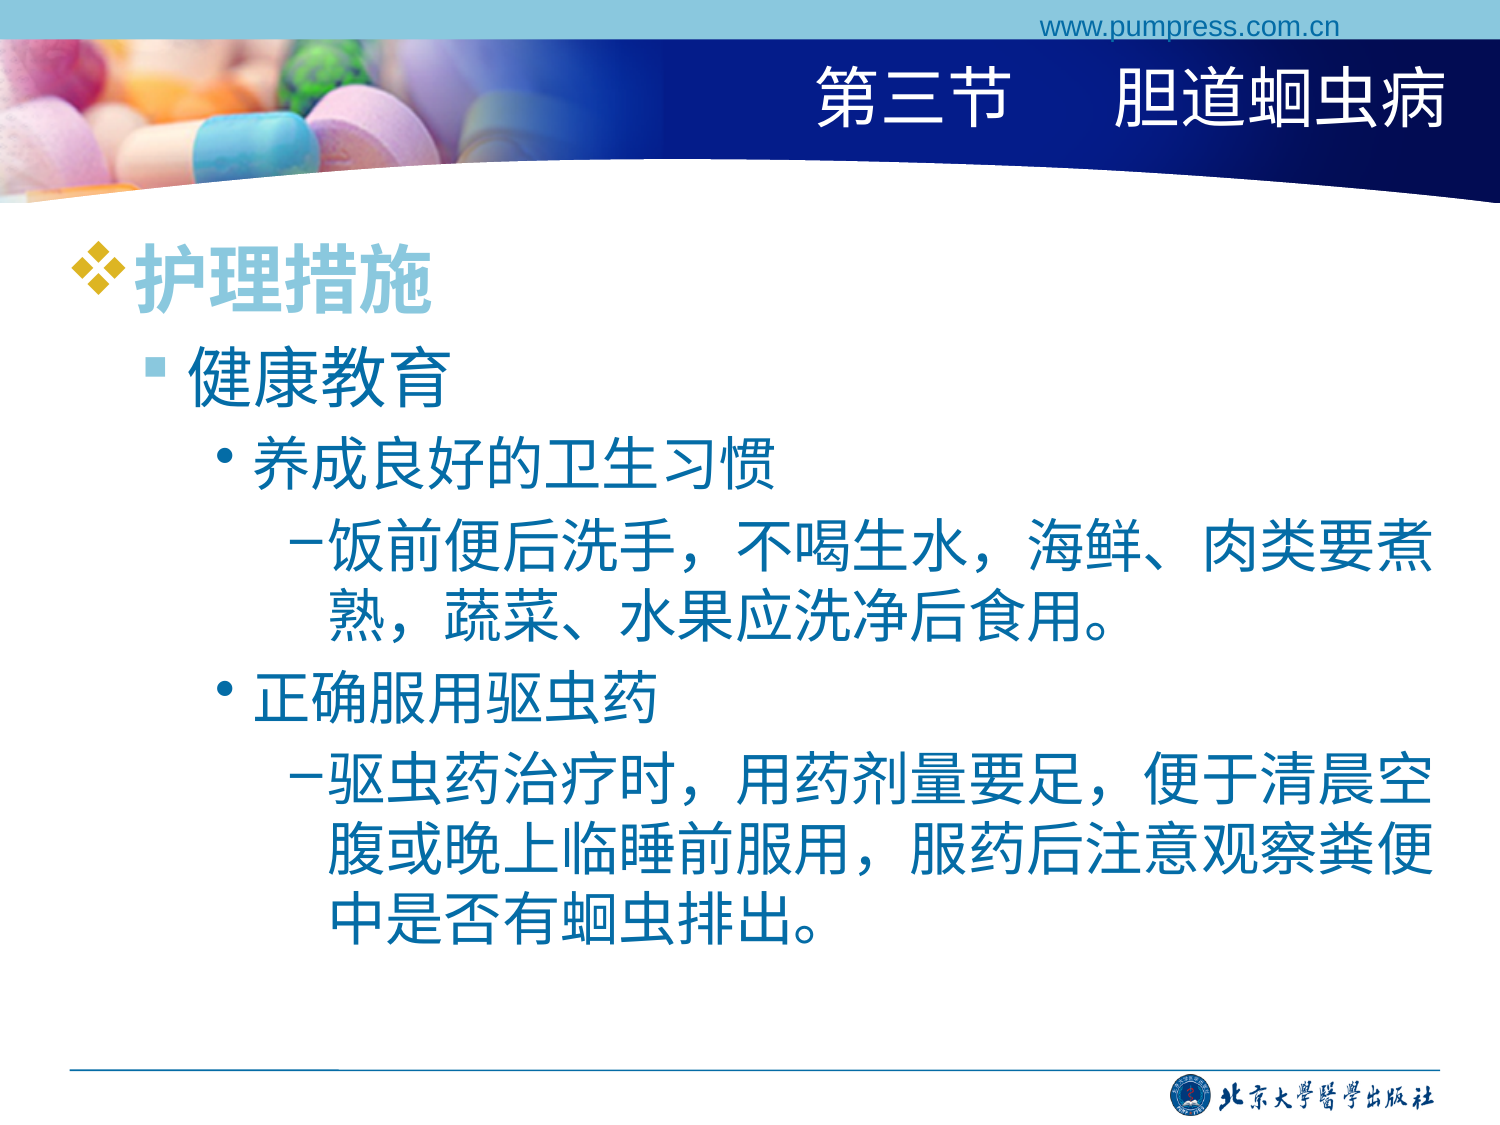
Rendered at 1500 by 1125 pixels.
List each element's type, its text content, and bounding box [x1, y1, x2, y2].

list 护理措施 健康教育 养成良好的卫生习惯 饭前便后洗手，不喝生水，海鲜、肉类要煮熟，蔬菜、水果应洗净后食用。 正确服用驱虫药 驱虫药治疗时，用药剂量要足，便于清晨空腹或晚上临睡前服用，服药后注意观察粪便中是否有蛔虫排出。 [49, 224, 1463, 1026]
picture [1170, 1074, 1436, 1118]
picture [0, 40, 1500, 203]
slide_number www.pumpress.com.cn [1025, 0, 1463, 38]
title 第三节 胆道蛔虫病 [137, 49, 1463, 143]
